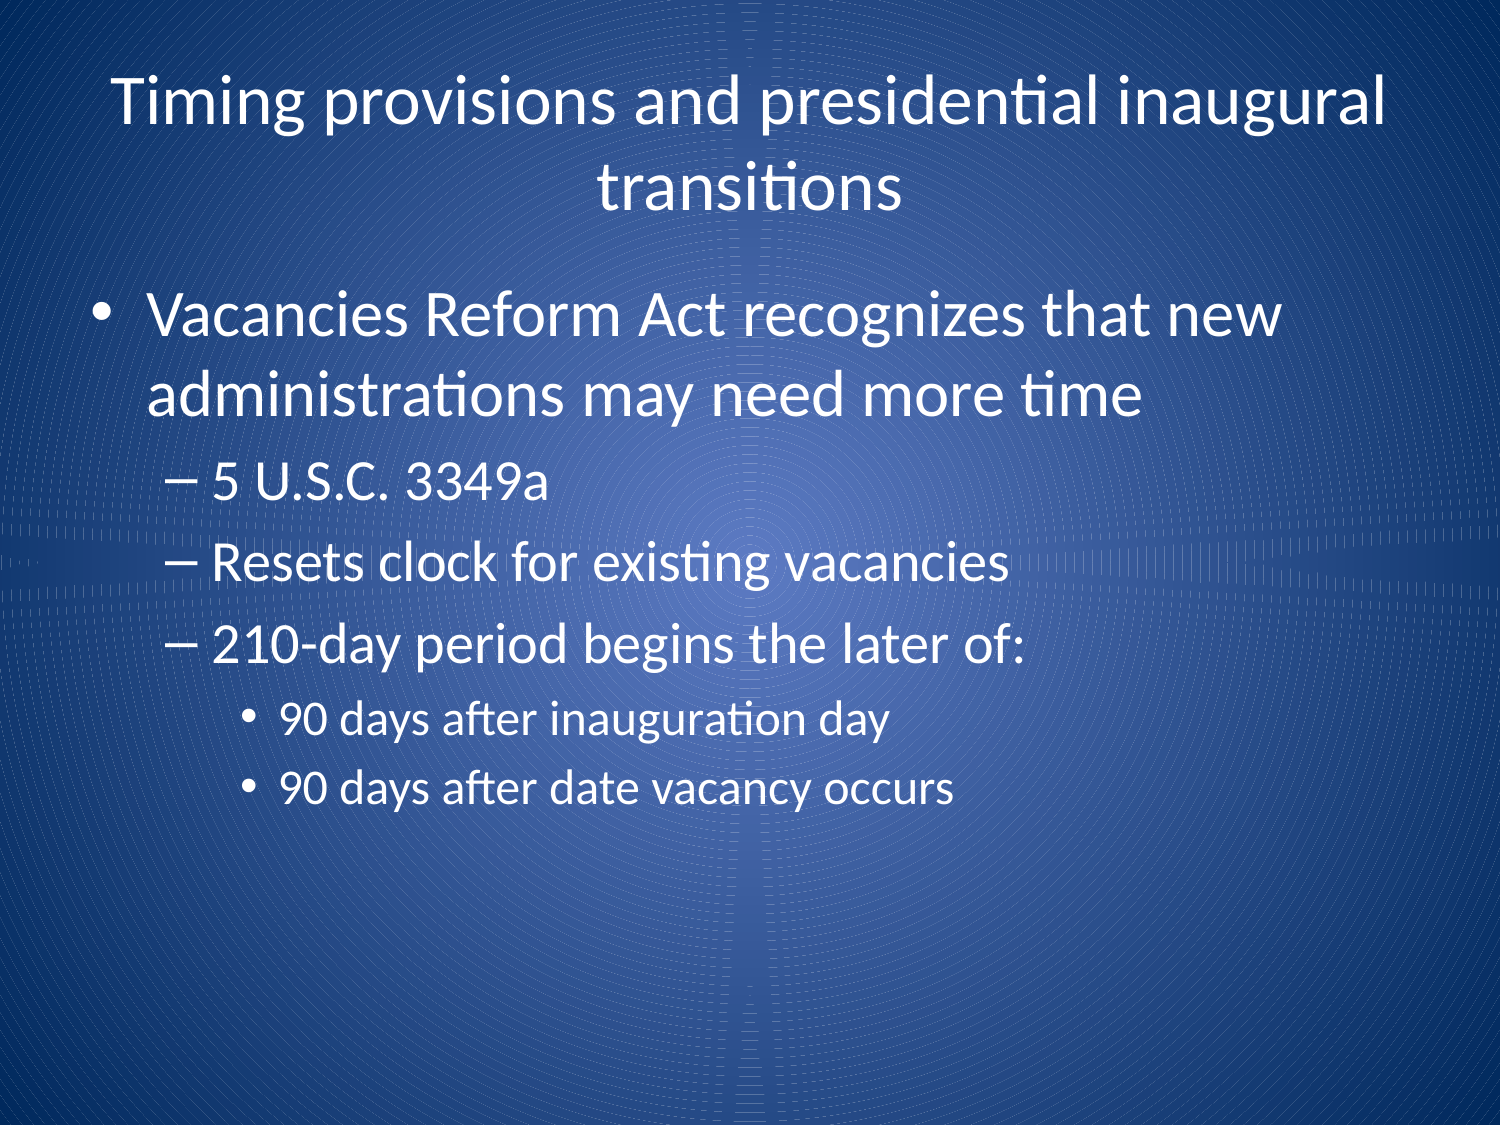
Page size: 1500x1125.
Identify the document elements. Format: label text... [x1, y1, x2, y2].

list Vacancies Reform Act recognizes that new administrations may need more time 5 U.S.C. 3349a Resets clock for existing vacancies 210-day period begins the later of: 90 days after inauguration day 90 days after date vacancy occurs [75, 262, 1425, 1005]
title Timing provisions and presidential inaugural transitions [75, 45, 1425, 233]
